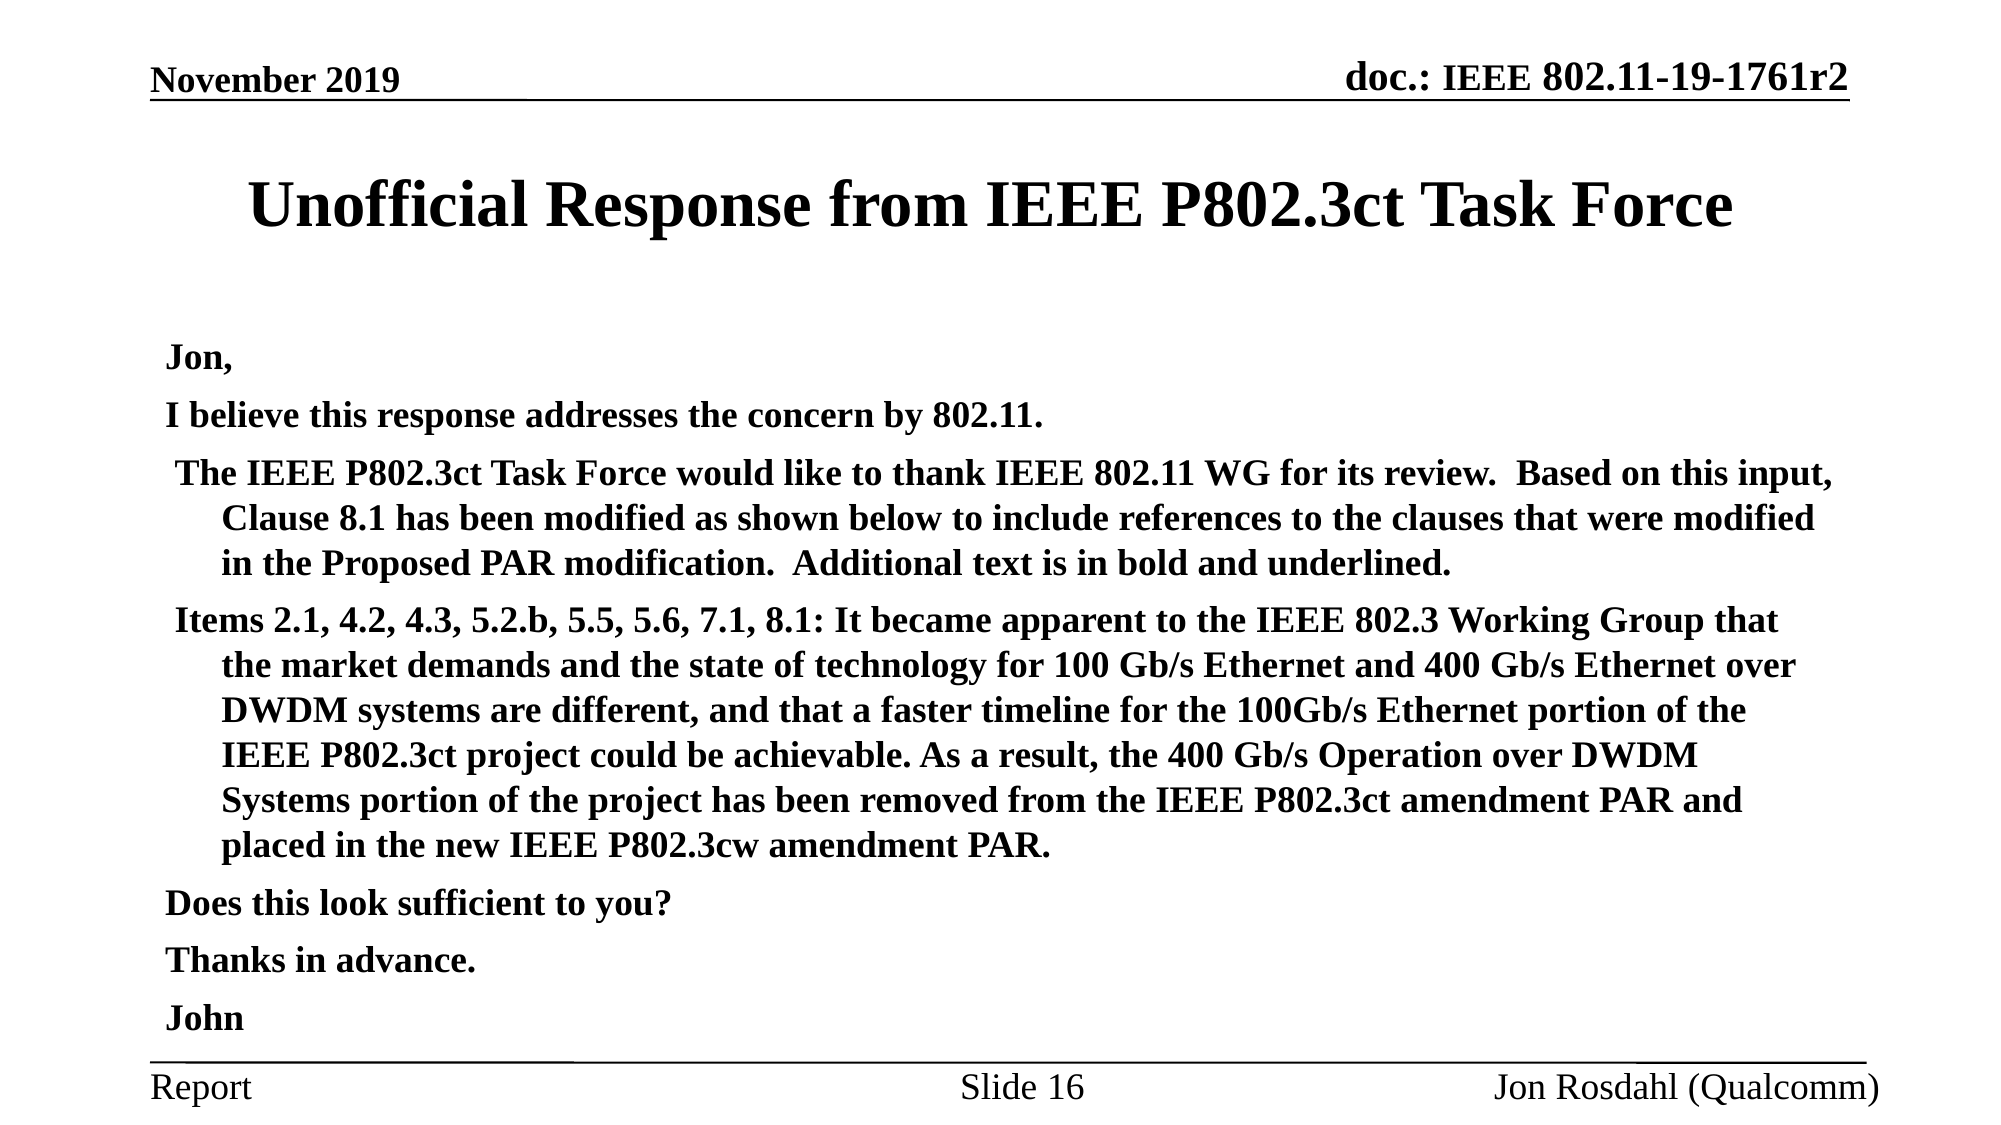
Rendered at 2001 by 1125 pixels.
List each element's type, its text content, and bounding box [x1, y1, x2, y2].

slide_number Slide 16 [950, 1061, 1095, 1125]
footer Jon Rosdahl (Qualcomm) [1436, 1061, 1881, 1108]
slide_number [149, 49, 431, 100]
list Jon, I believe this response addresses the concern by 802.11. The IEEE P802.3ct Task Force would like to thank IEEE 802.11 WG for its review. Based on this input, Clause 8.1 has been modified as shown below to include references to the clauses that were modified in the Proposed PAR modification. Additional text is in bold and underlined. Items 2.1, 4.2, 4.3, 5.2.b, 5.5, 5.6, 7.1, 8.1: It became apparent to the IEEE 802.3 Working Group that the market demands and the state of technology for 100 Gb/s Ethernet and 400 Gb/s Ethernet over DWDM systems are different, and that a faster timeline for the 100Gb/s Ethernet portion of the IEEE P802.3ct project could be achievable. As a result, the 400 Gb/s Operation over DWDM Systems portion of the project has been removed from the IEEE P802.3ct amendment PAR and placed in the new IEEE P802.3cw amendment PAR. Does this look sufficient to you? Thanks in advance. John [149, 324, 1850, 1000]
title Unofficial Response from IEEE P802.3ct Task Force [149, 112, 1850, 288]
